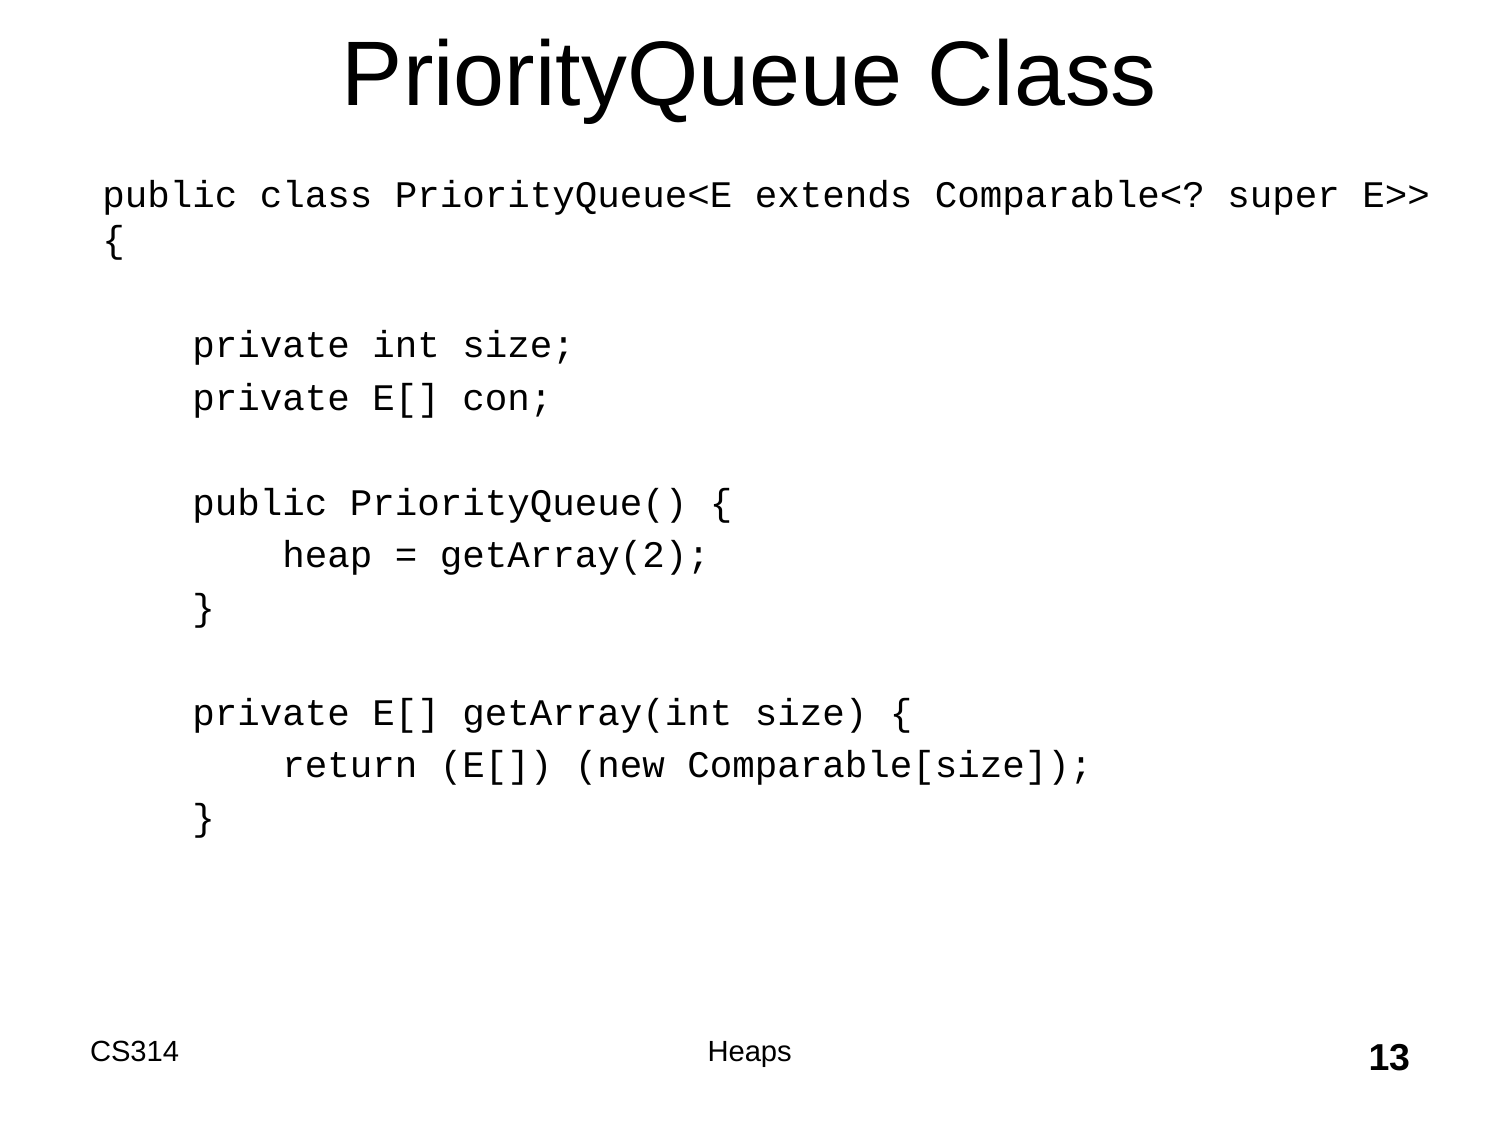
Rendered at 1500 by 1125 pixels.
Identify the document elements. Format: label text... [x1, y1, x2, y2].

slide_number 13 [1112, 1024, 1426, 1101]
title PriorityQueue Class [112, 0, 1388, 162]
text_box public class PriorityQueue<E extends Comparable<? super E>> { private int size; private E[] con; public PriorityQueue() { heap = getArray(2); } private E[] getArray(int size) { return (E[]) (new Comparable[size]); } [87, 162, 1450, 845]
slide_number CS314 [74, 1024, 451, 1101]
footer Heaps [462, 1024, 1038, 1101]
